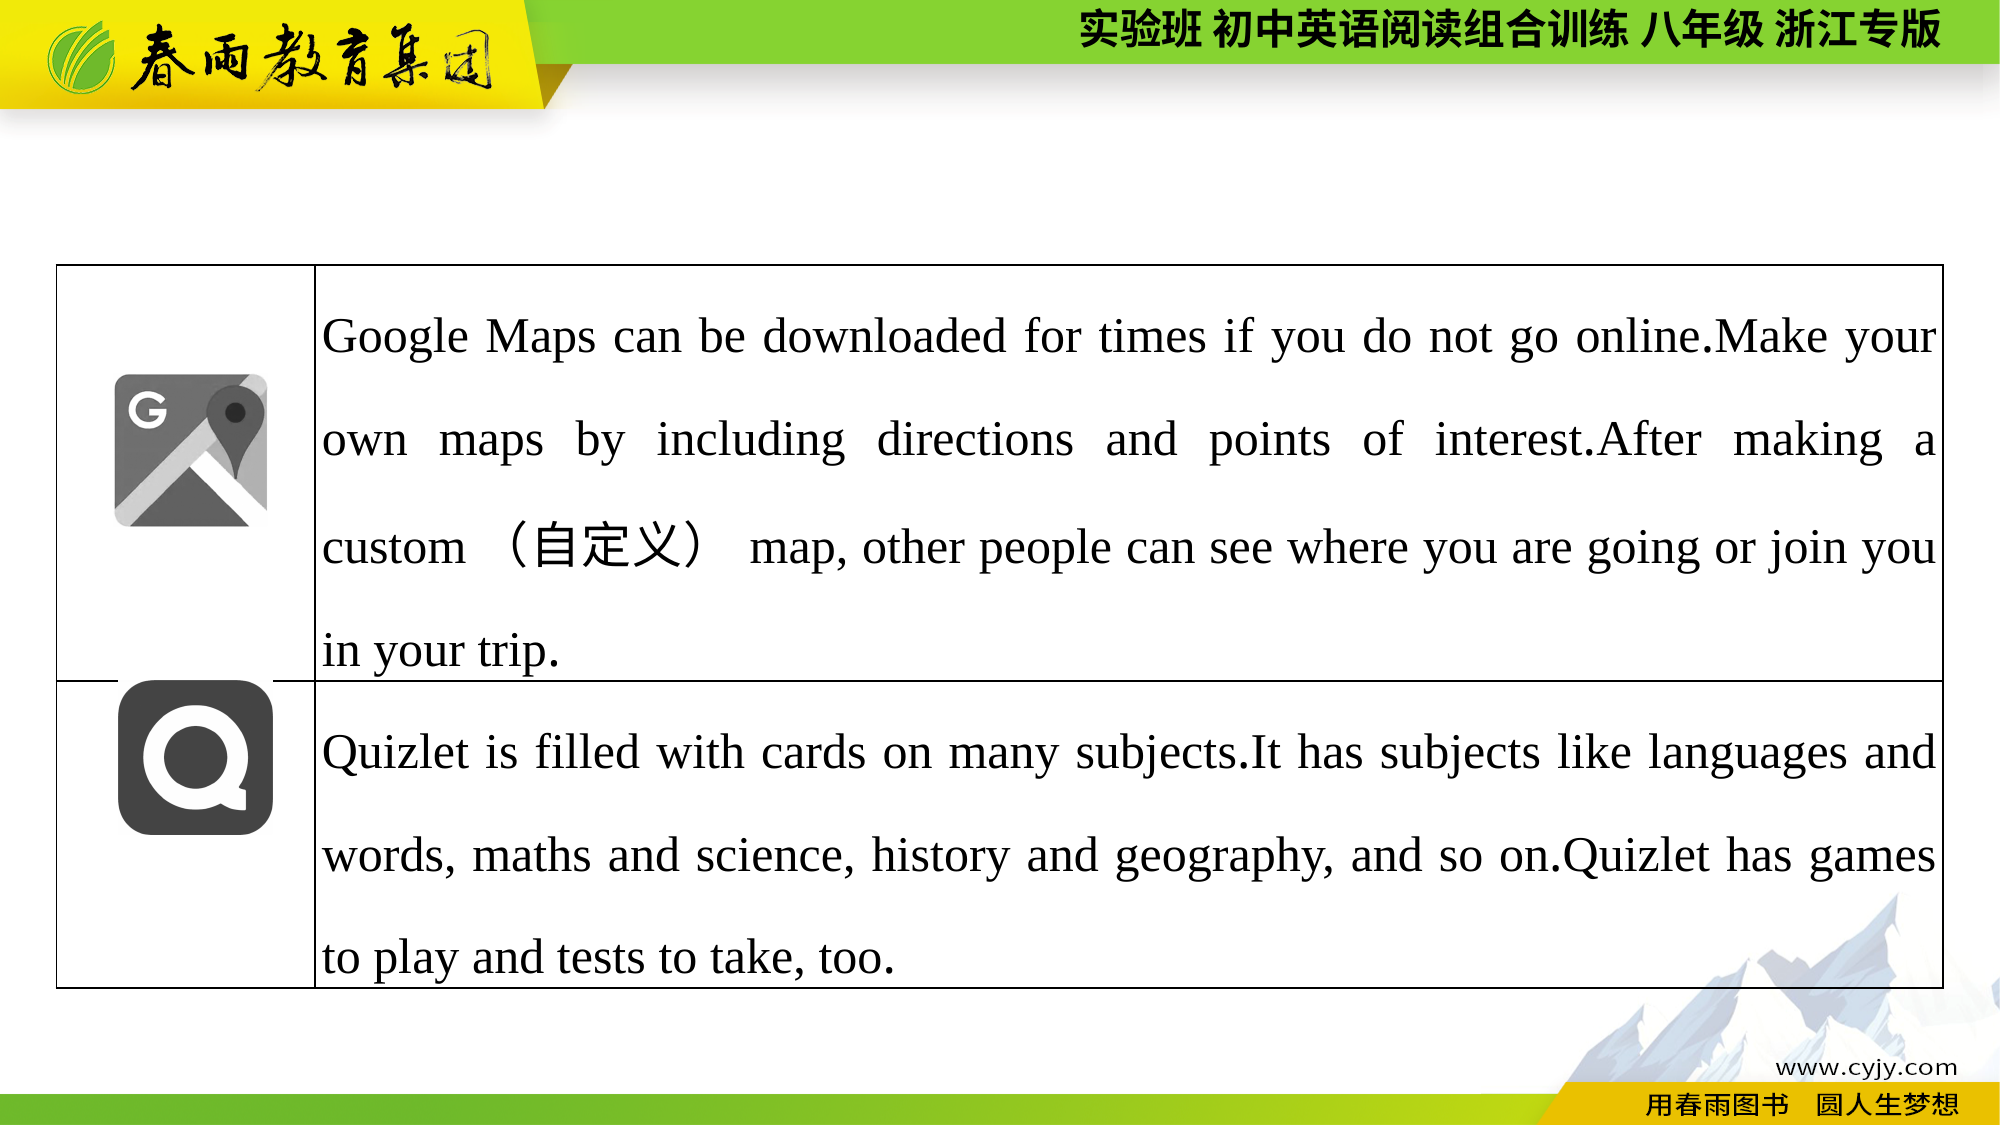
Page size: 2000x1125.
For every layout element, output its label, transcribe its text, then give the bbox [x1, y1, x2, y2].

picture [0, 0, 2000, 1125]
table_cell [57, 682, 314, 987]
table_cell Quizlet is filled with cards on many subjects.It has subjects like languages and words, maths and science, history and geography, and so on.Quizlet has games to play and tests to take, too. [316, 682, 1942, 987]
table_header Google Maps can be downloaded for times if you do not go online.Make your own maps by including directions and points of interest.After making a custom（自定义）map, other people can see where you are going or join you in your trip. [316, 266, 1942, 680]
table_header [57, 266, 314, 680]
